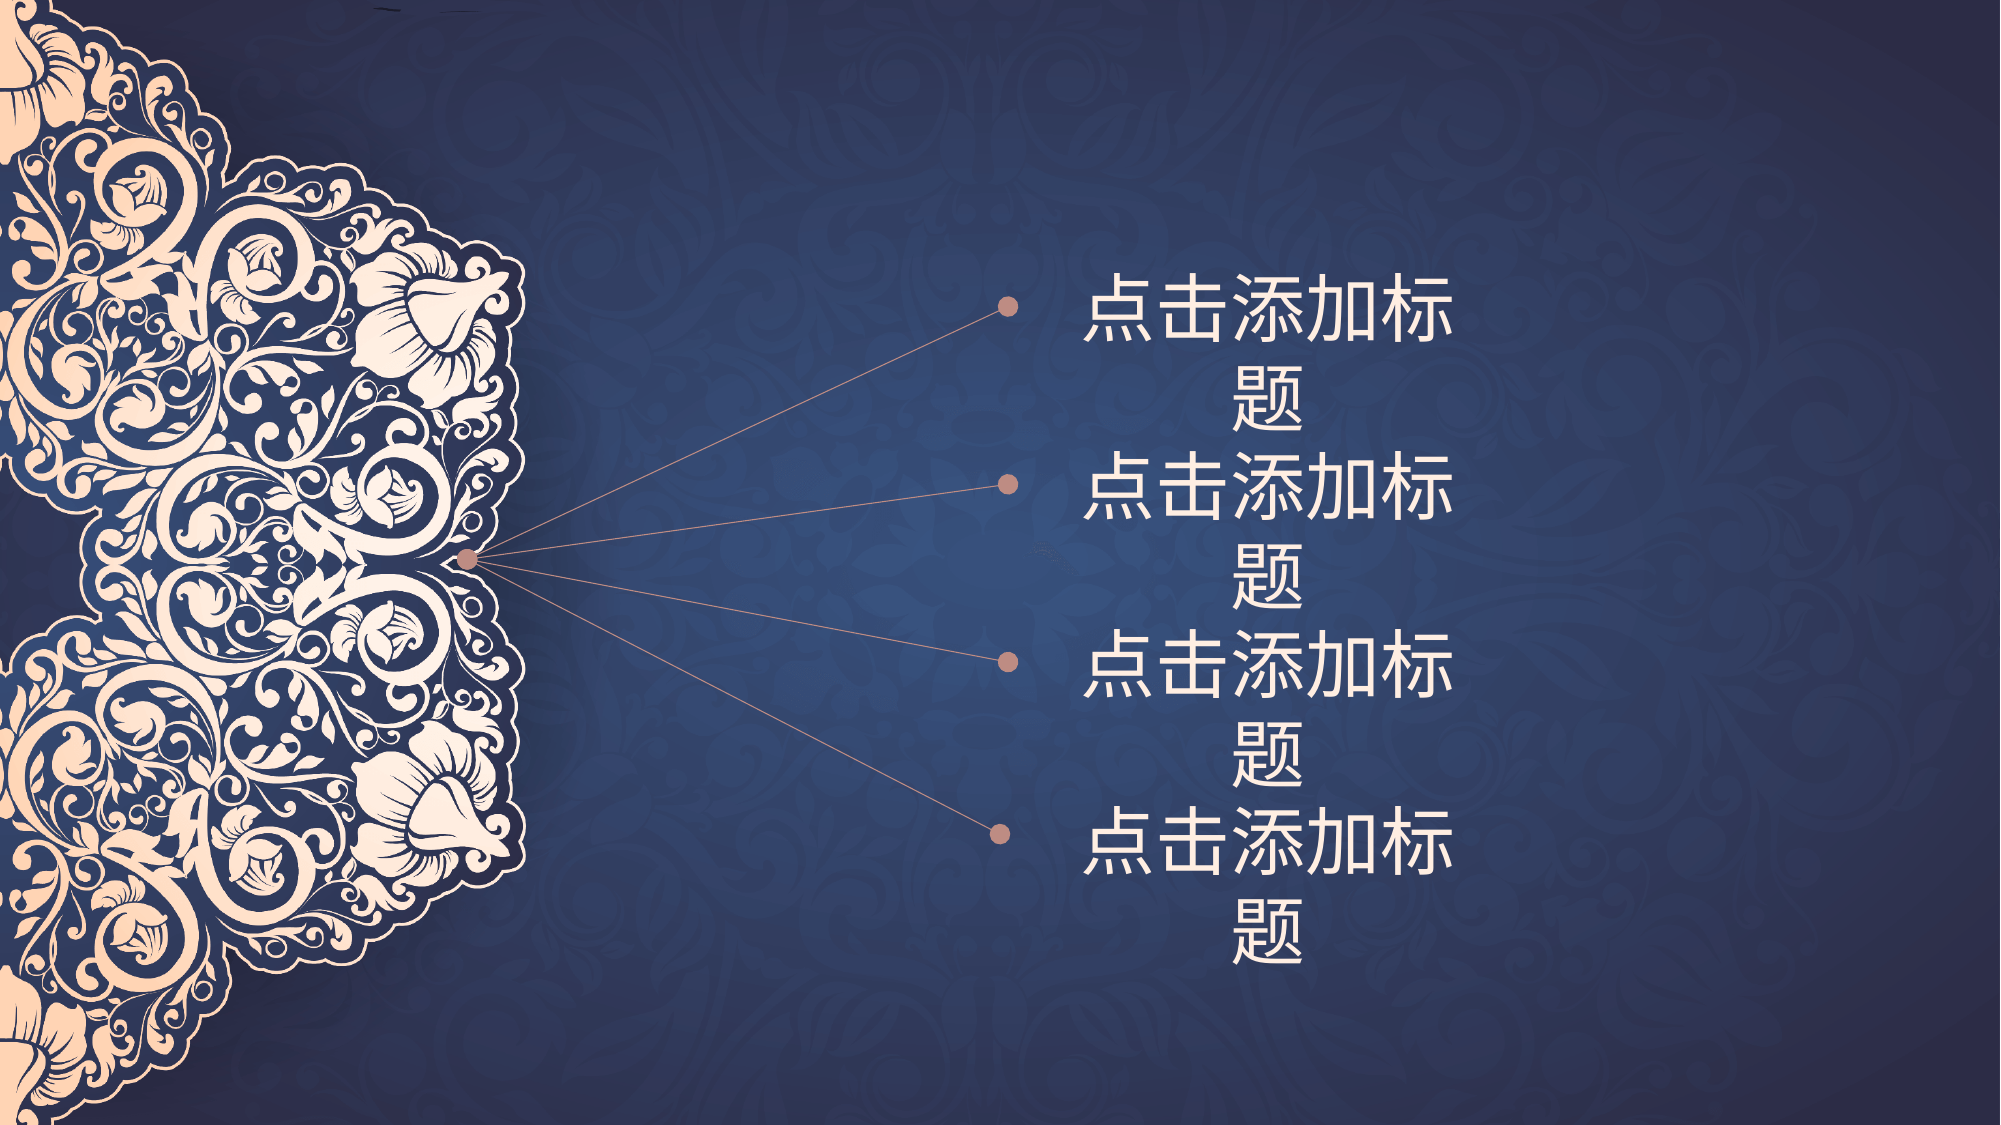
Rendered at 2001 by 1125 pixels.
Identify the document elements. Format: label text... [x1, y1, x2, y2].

text_box 点击添加标题 [1008, 410, 1529, 559]
text_box 点击添加标题 [1008, 232, 1529, 381]
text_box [1000, 559, 1005, 663]
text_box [467, 559, 1000, 835]
text_box 点击添加标题 [1008, 765, 1529, 914]
text_box 点击添加标题 [1008, 587, 1529, 737]
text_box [467, 484, 1005, 559]
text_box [467, 306, 1005, 484]
picture [0, 0, 2000, 1125]
